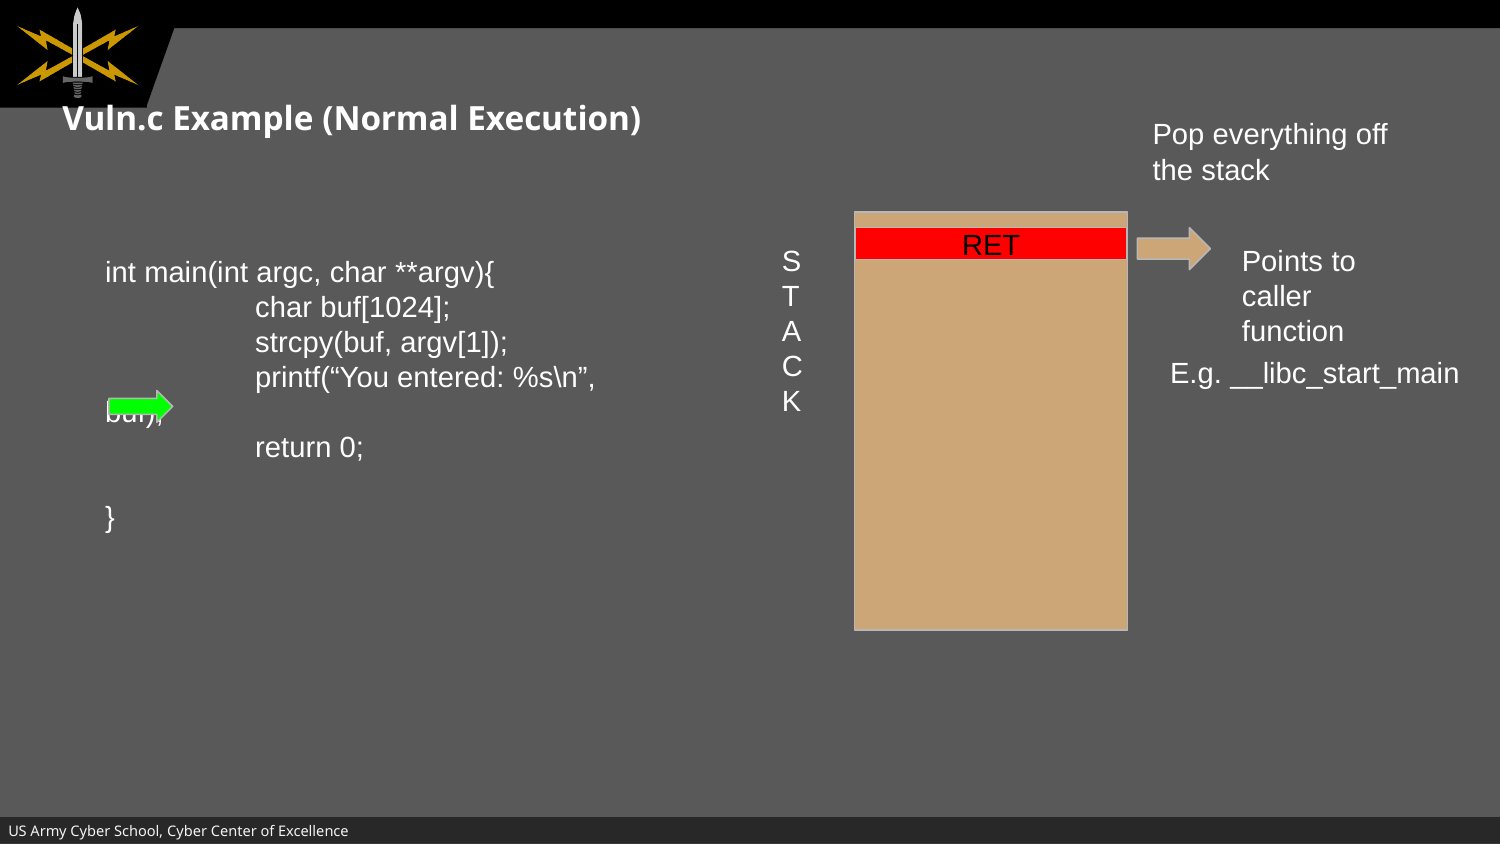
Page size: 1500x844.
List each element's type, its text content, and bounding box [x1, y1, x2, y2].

text_box E.g. __libc_start_main [1155, 339, 1483, 414]
text_box int main(int argc, char **argv){ char buf[1024]; strcpy(buf, argv[1]); printf(“You entered: %s\n”, buf); return 0; } [90, 238, 622, 542]
text_box [108, 390, 173, 423]
text_box [1137, 227, 1211, 270]
title Vuln.c Example (Normal Execution) [51, 72, 1449, 167]
text_box Pop everything off the stack [1137, 100, 1411, 189]
text_box Points to caller function [1226, 227, 1437, 321]
text_box STACK [766, 227, 810, 586]
text_box [854, 212, 1128, 631]
text_box RET [855, 227, 1127, 260]
picture [5, 3, 151, 102]
